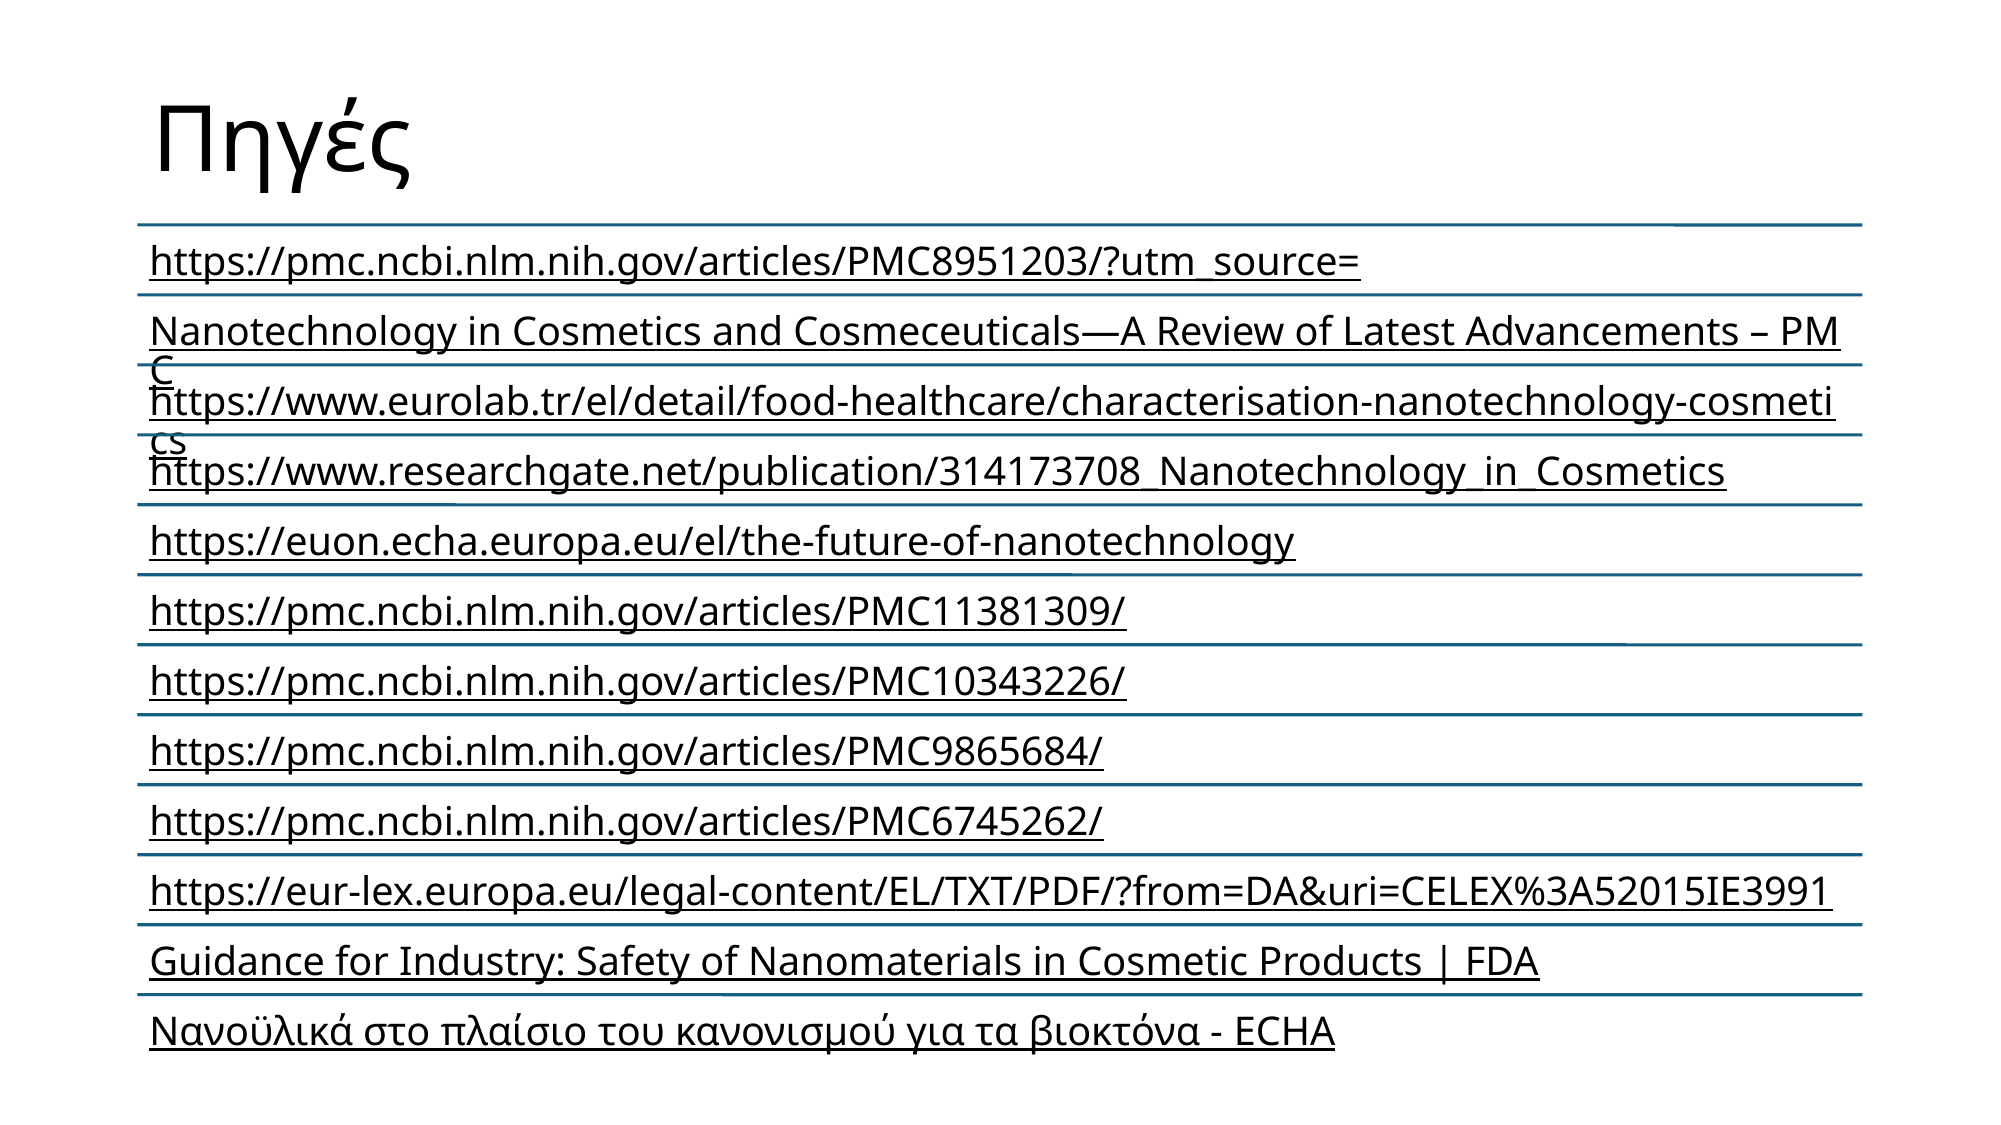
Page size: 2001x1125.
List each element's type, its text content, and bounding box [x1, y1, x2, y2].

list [136, 223, 1863, 1066]
title Πηγές [137, 29, 1863, 223]
